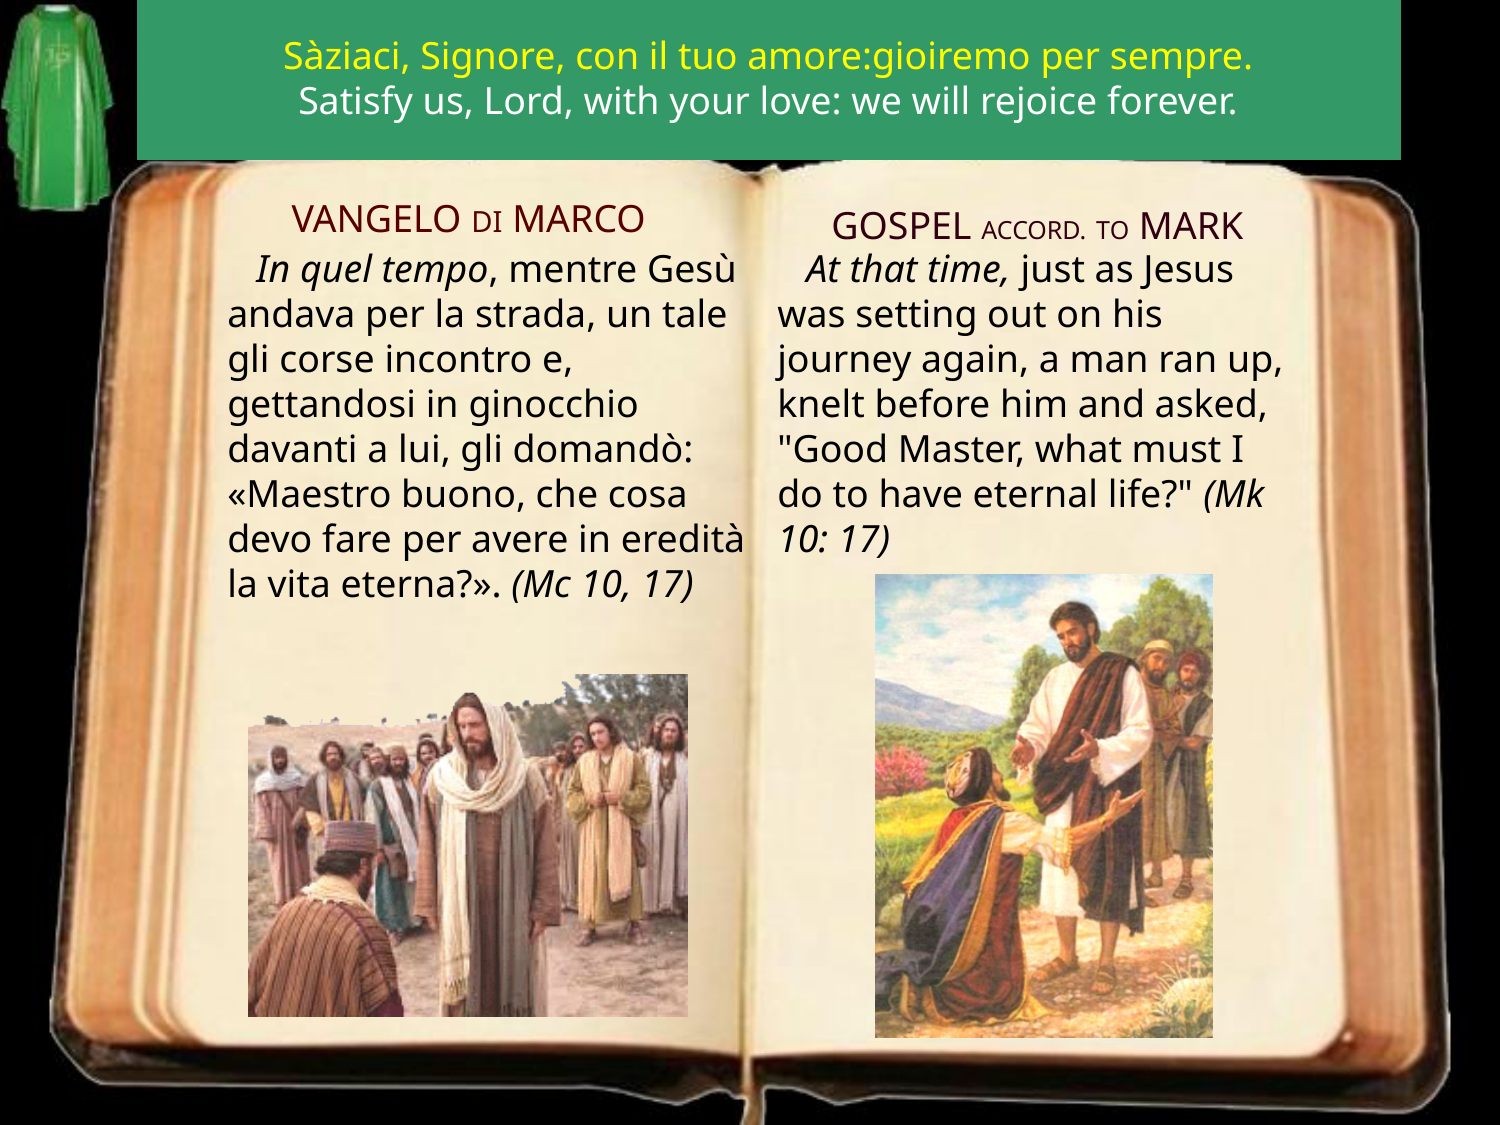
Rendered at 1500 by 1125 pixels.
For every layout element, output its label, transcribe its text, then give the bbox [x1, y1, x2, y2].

title GOSPEL ACCORD. TO MARK [738, 200, 1363, 250]
text_box VANGELO DI MARCO [199, 187, 738, 248]
text_box At that time, just as Jesus was setting out on his journey again, a man ran up, knelt before him and asked, "Good Master, what must I do to have eternal life?" (Mk 10: 17) [762, 237, 1313, 568]
text_box Sàziaci, Signore, con il tuo amore:gioiremo per sempre. Satisfy us, Lord, with your love: we will rejoice forever. [137, 0, 1400, 160]
text_box In quel tempo, mentre Gesù andava per la strada, un tale gli corse incontro e, gettandosi in ginocchio davanti a lui, gli domandò: «Maestro buono, che cosa devo fare per avere in eredità la vita eterna?». (Mc 10, 17) [212, 237, 775, 613]
picture [0, 0, 1500, 1125]
